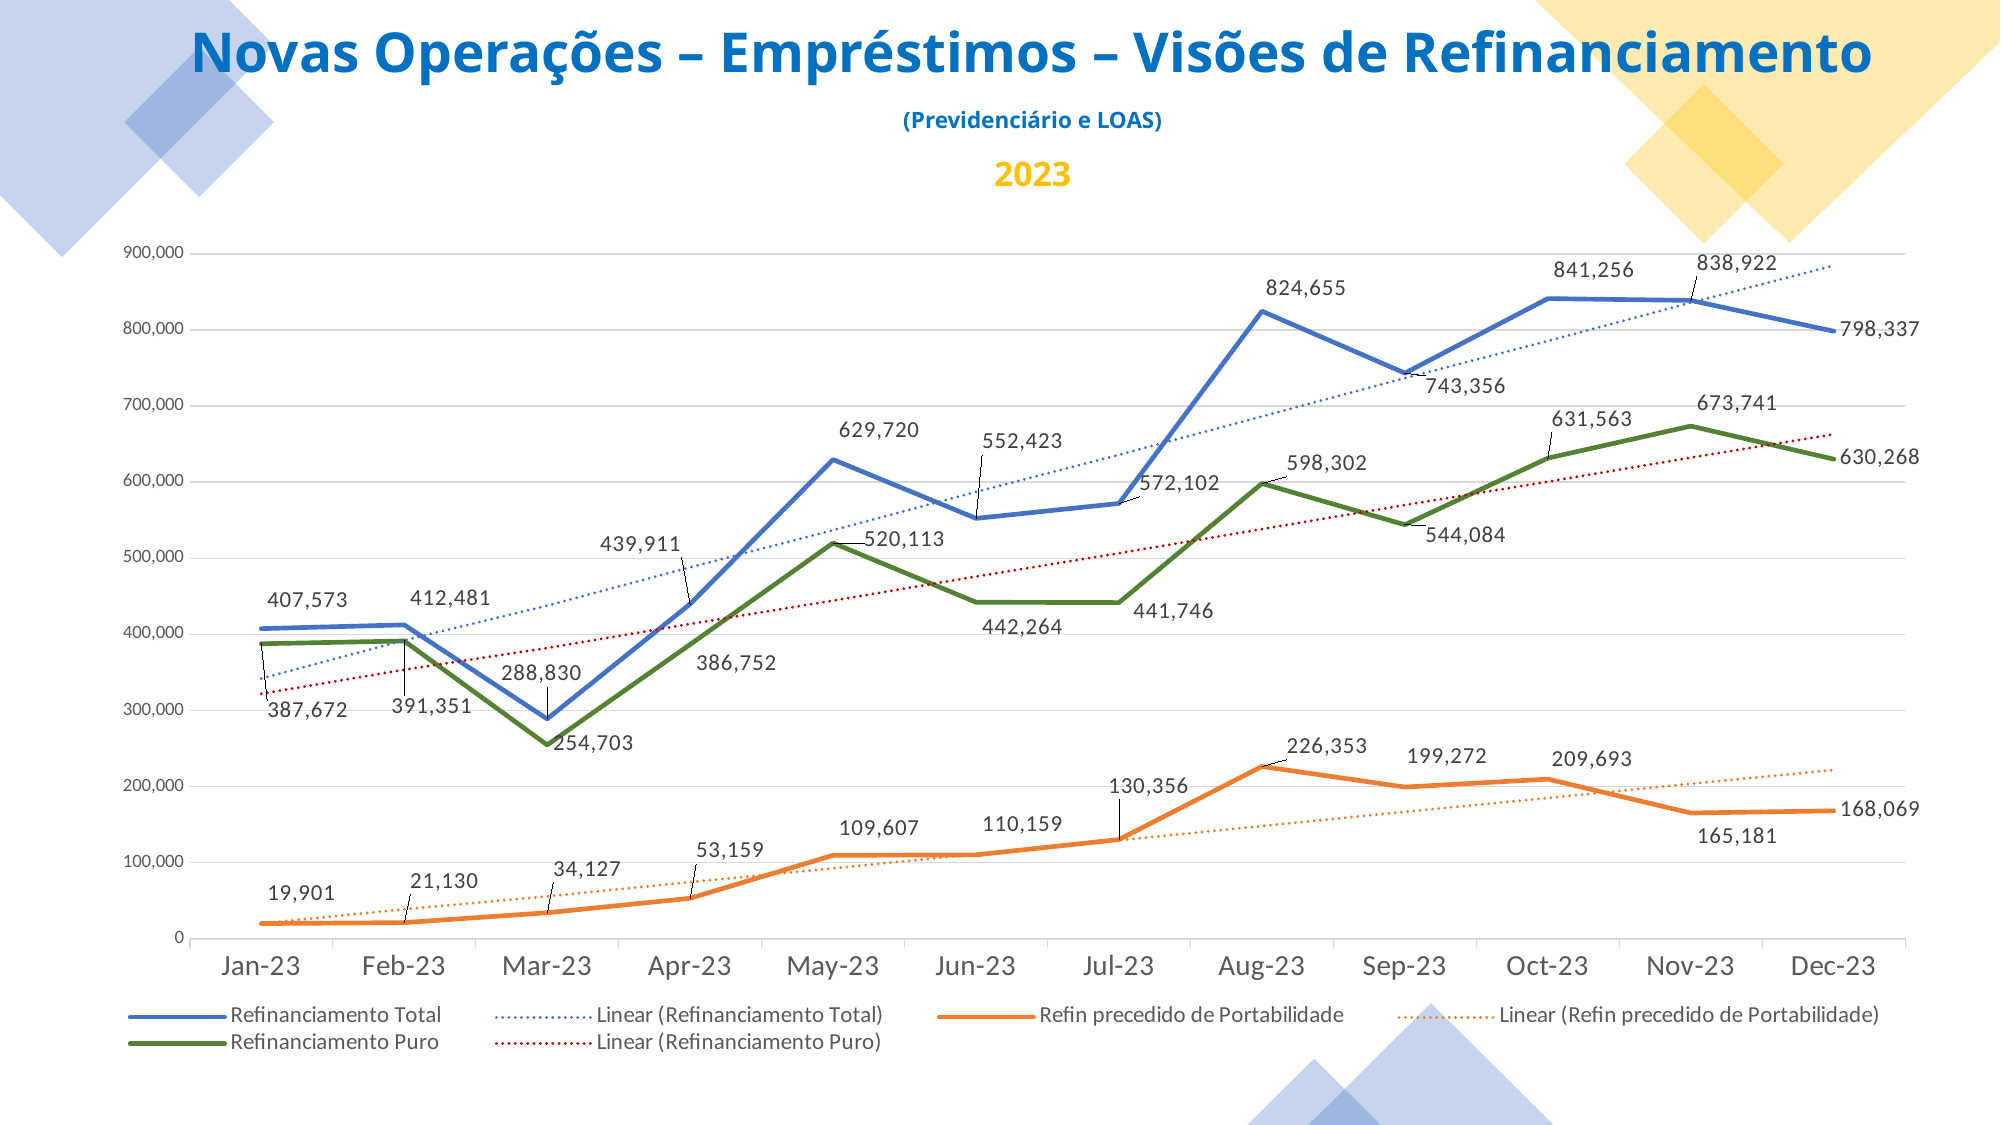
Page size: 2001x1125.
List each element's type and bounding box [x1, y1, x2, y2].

chart [82, 242, 1929, 1059]
text_box [0, 0, 2000, 1125]
